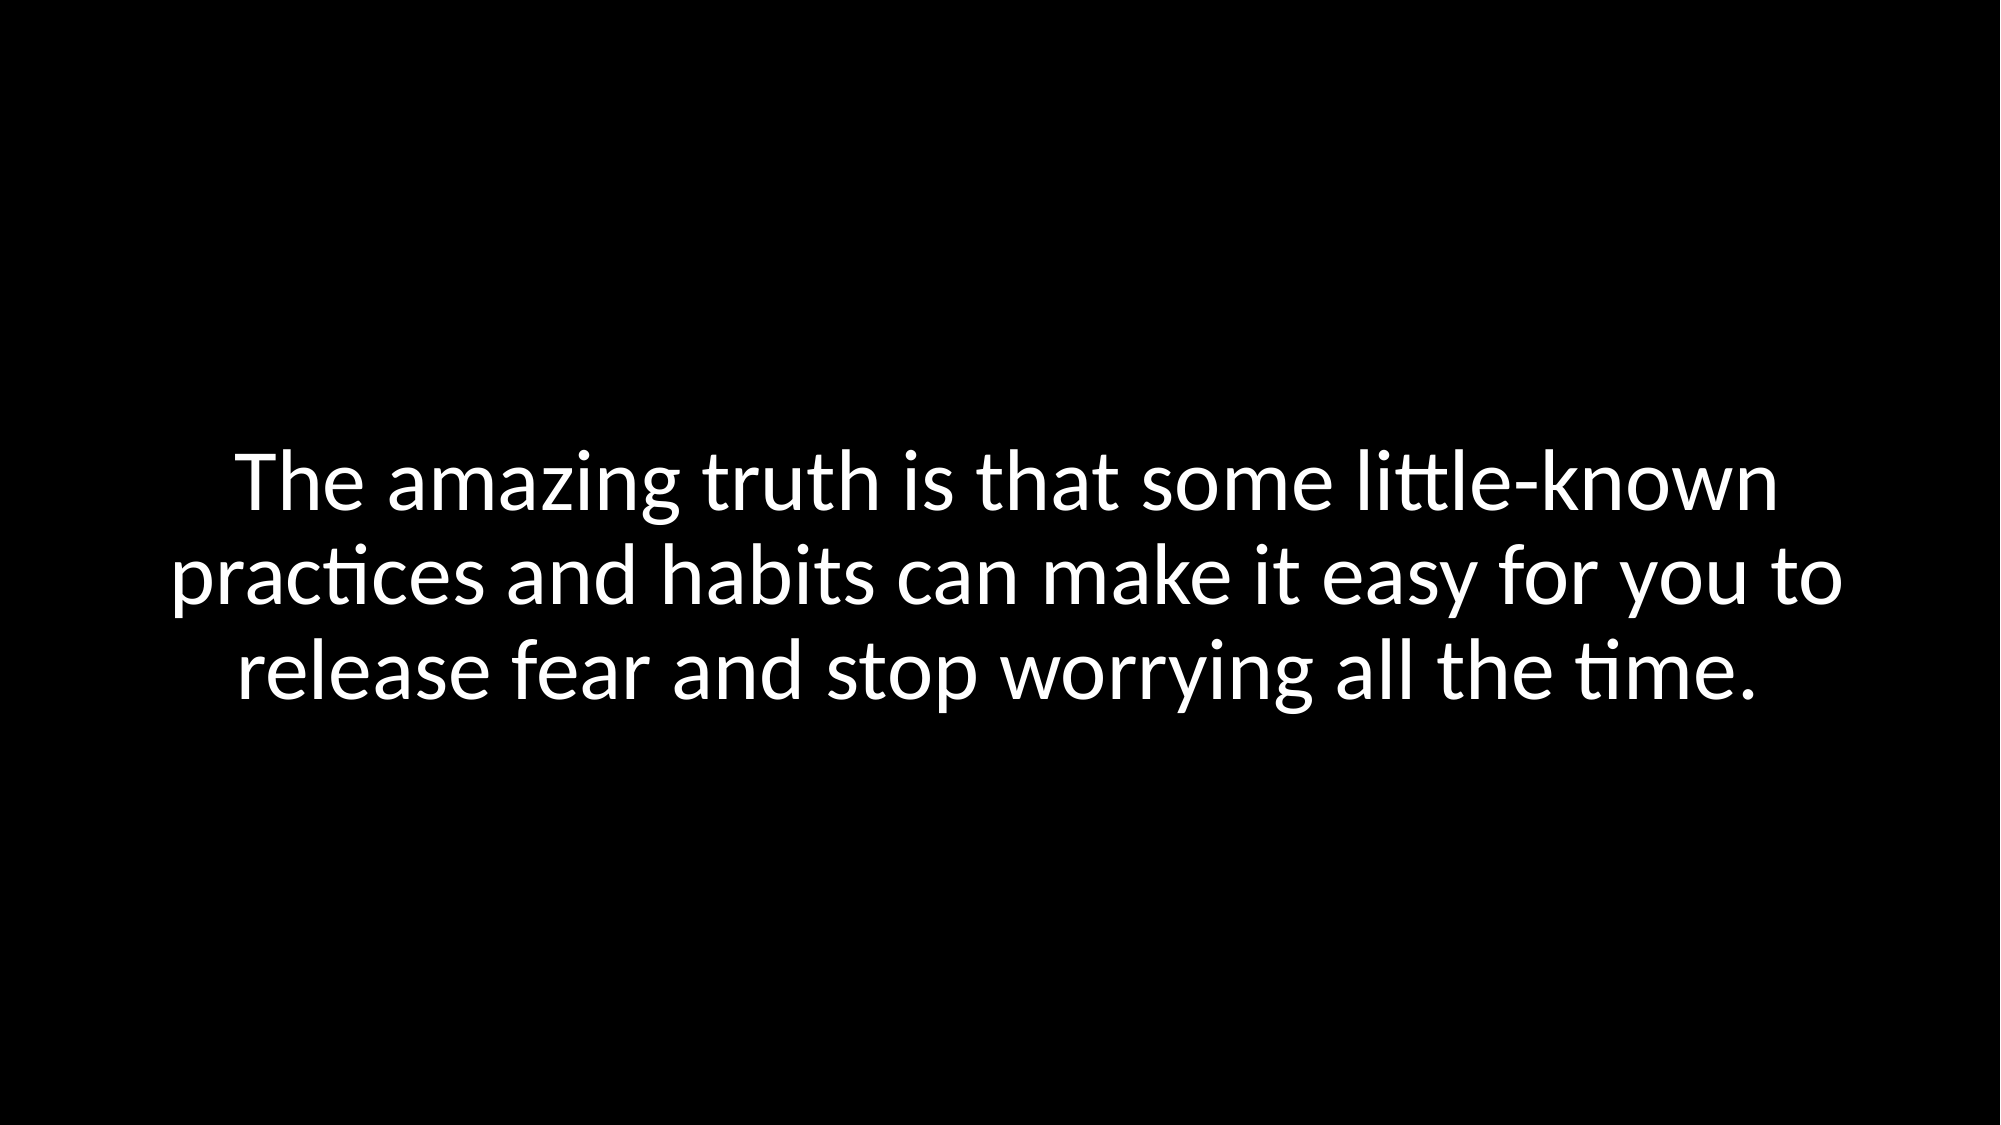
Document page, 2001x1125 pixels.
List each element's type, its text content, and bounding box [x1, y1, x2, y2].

list The amazing truth is that some little-known practices and habits can make it easy for you to release fear and stop worrying all the time. [142, 427, 1874, 784]
